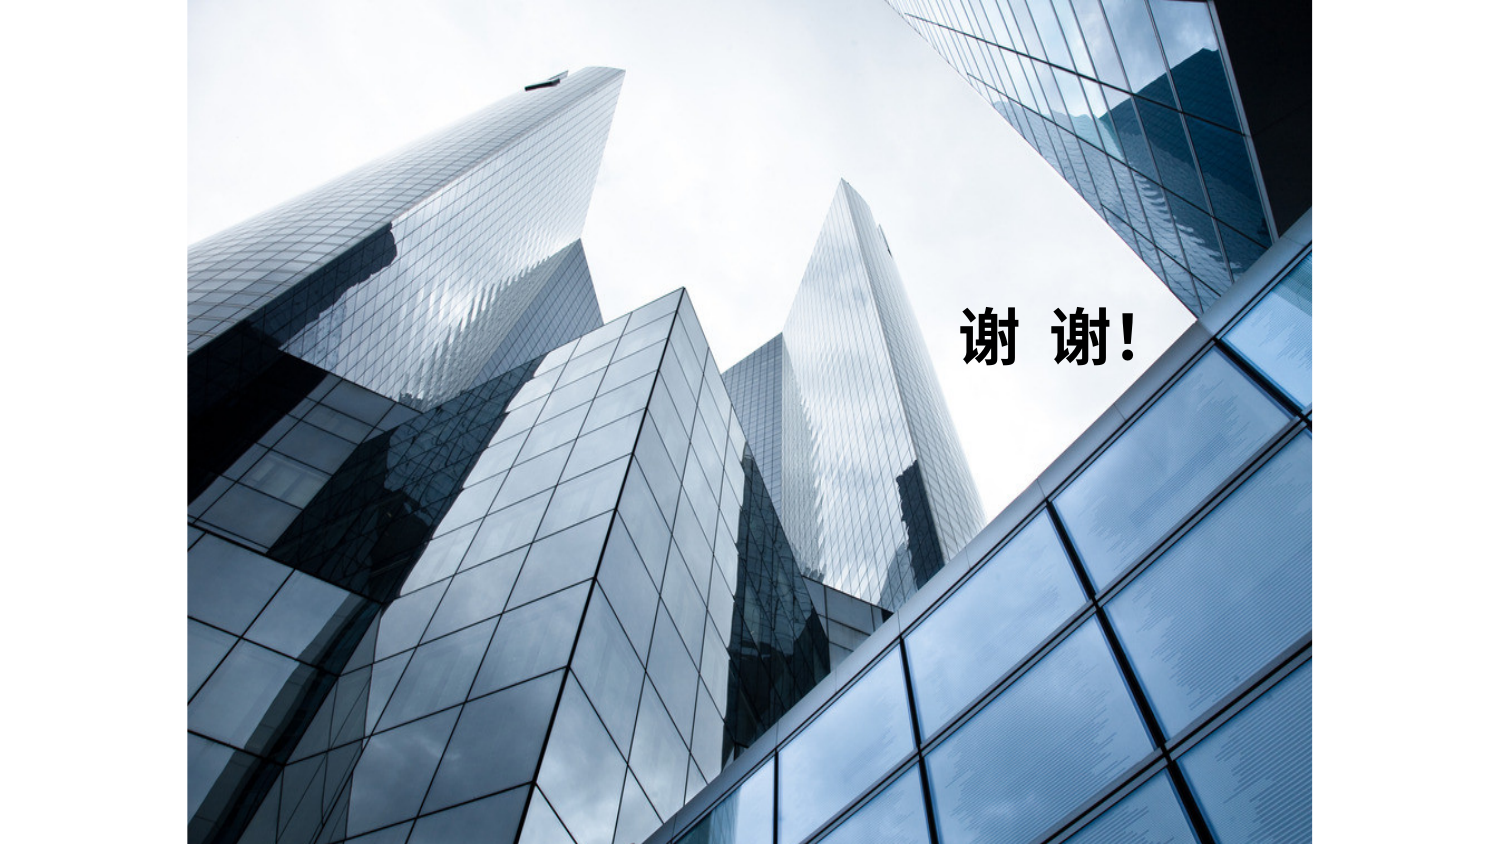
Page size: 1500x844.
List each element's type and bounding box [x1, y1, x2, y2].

picture [187, 0, 1313, 844]
